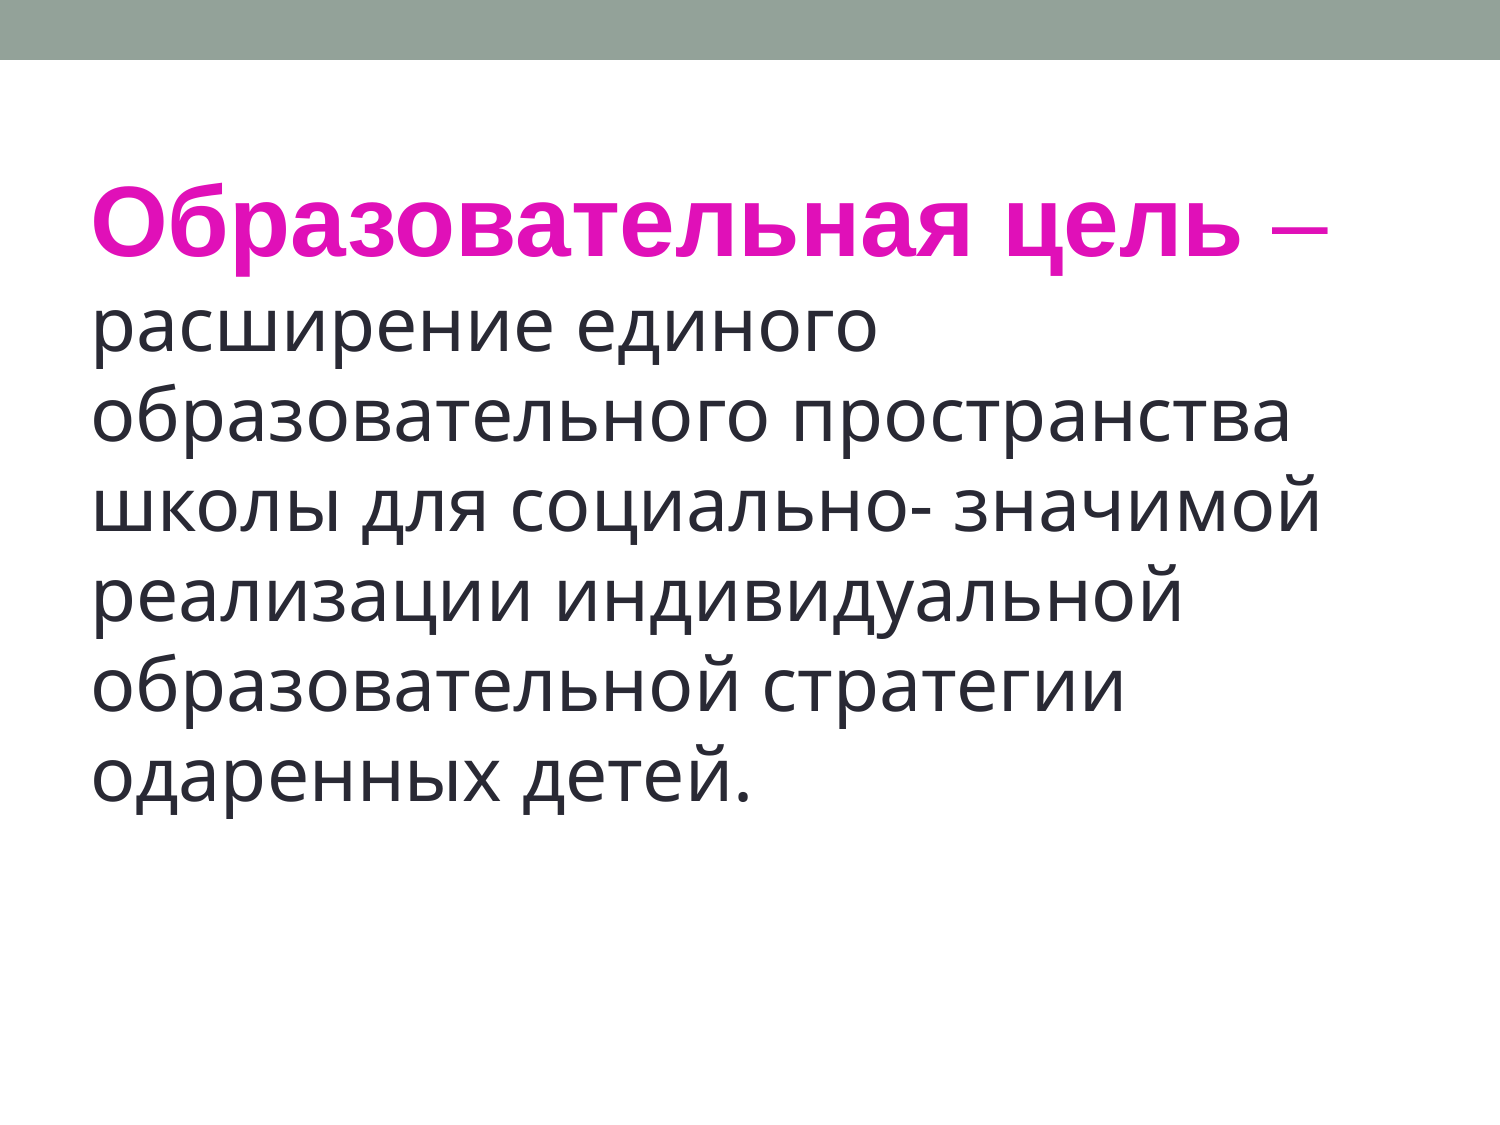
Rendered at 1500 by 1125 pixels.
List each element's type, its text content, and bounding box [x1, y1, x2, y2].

list Образовательная цель – расширение единого образовательного пространства школы для социально- значимой реализации индивидуальной образовательной стратегии одаренных детей. [75, 149, 1412, 1046]
